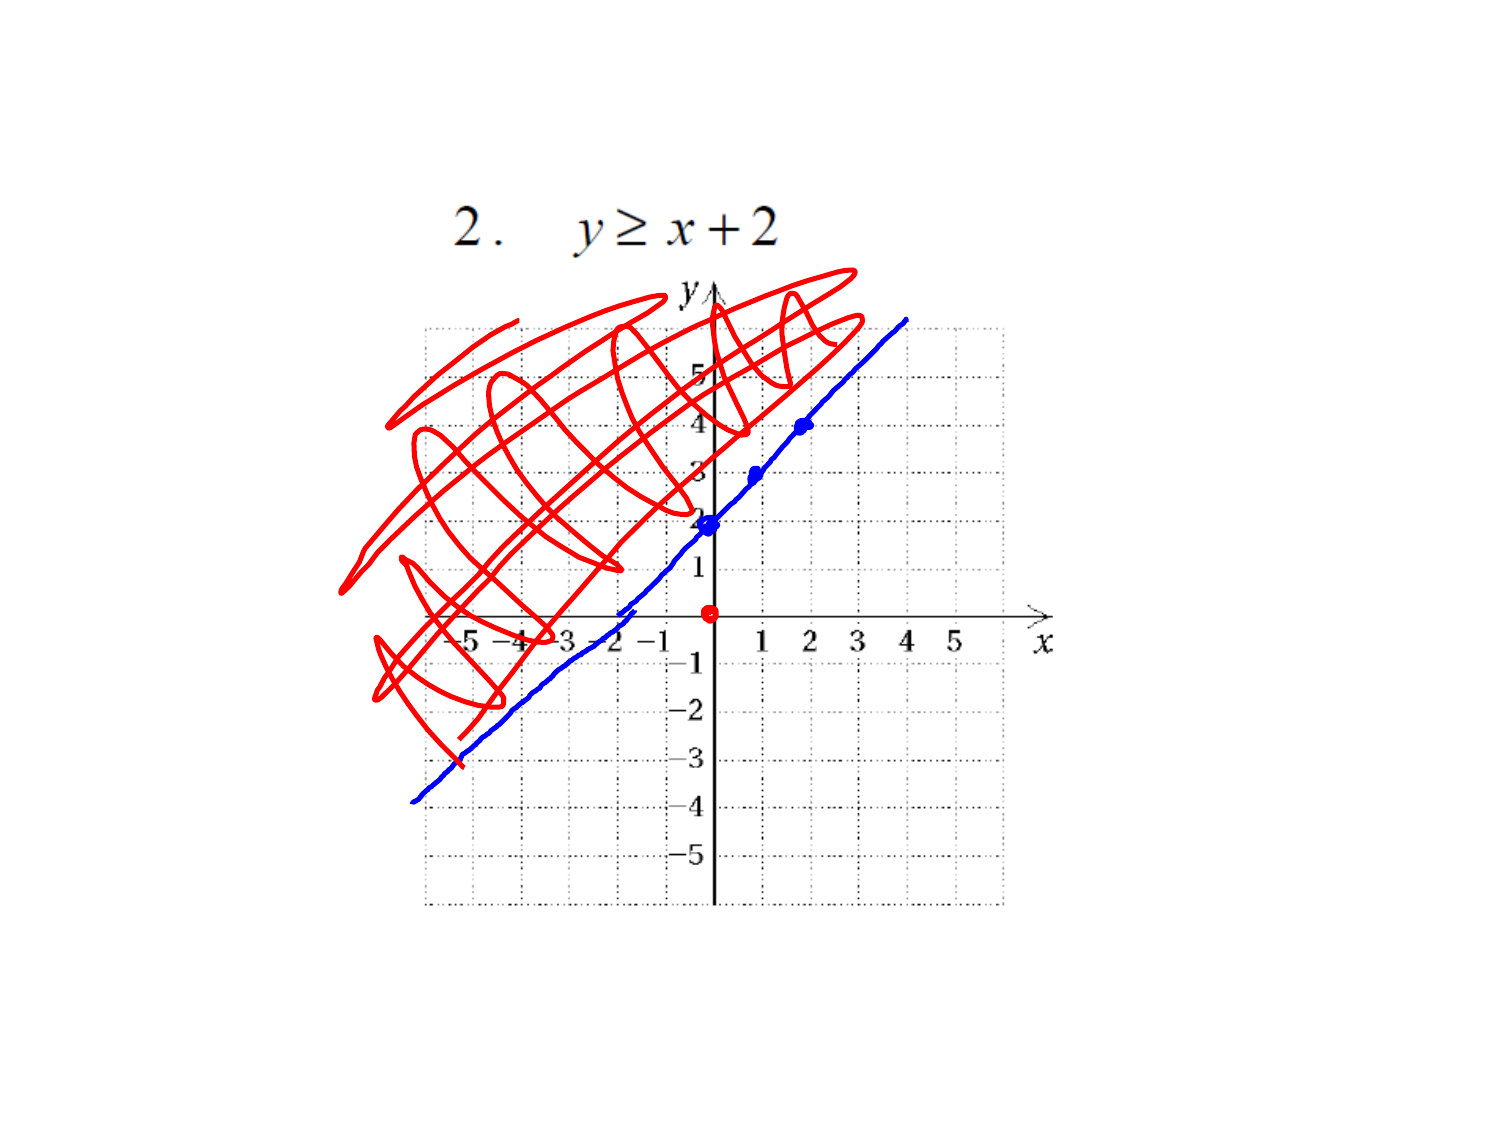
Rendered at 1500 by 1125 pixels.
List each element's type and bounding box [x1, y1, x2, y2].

text_box [340, 269, 863, 768]
picture [419, 189, 1081, 936]
